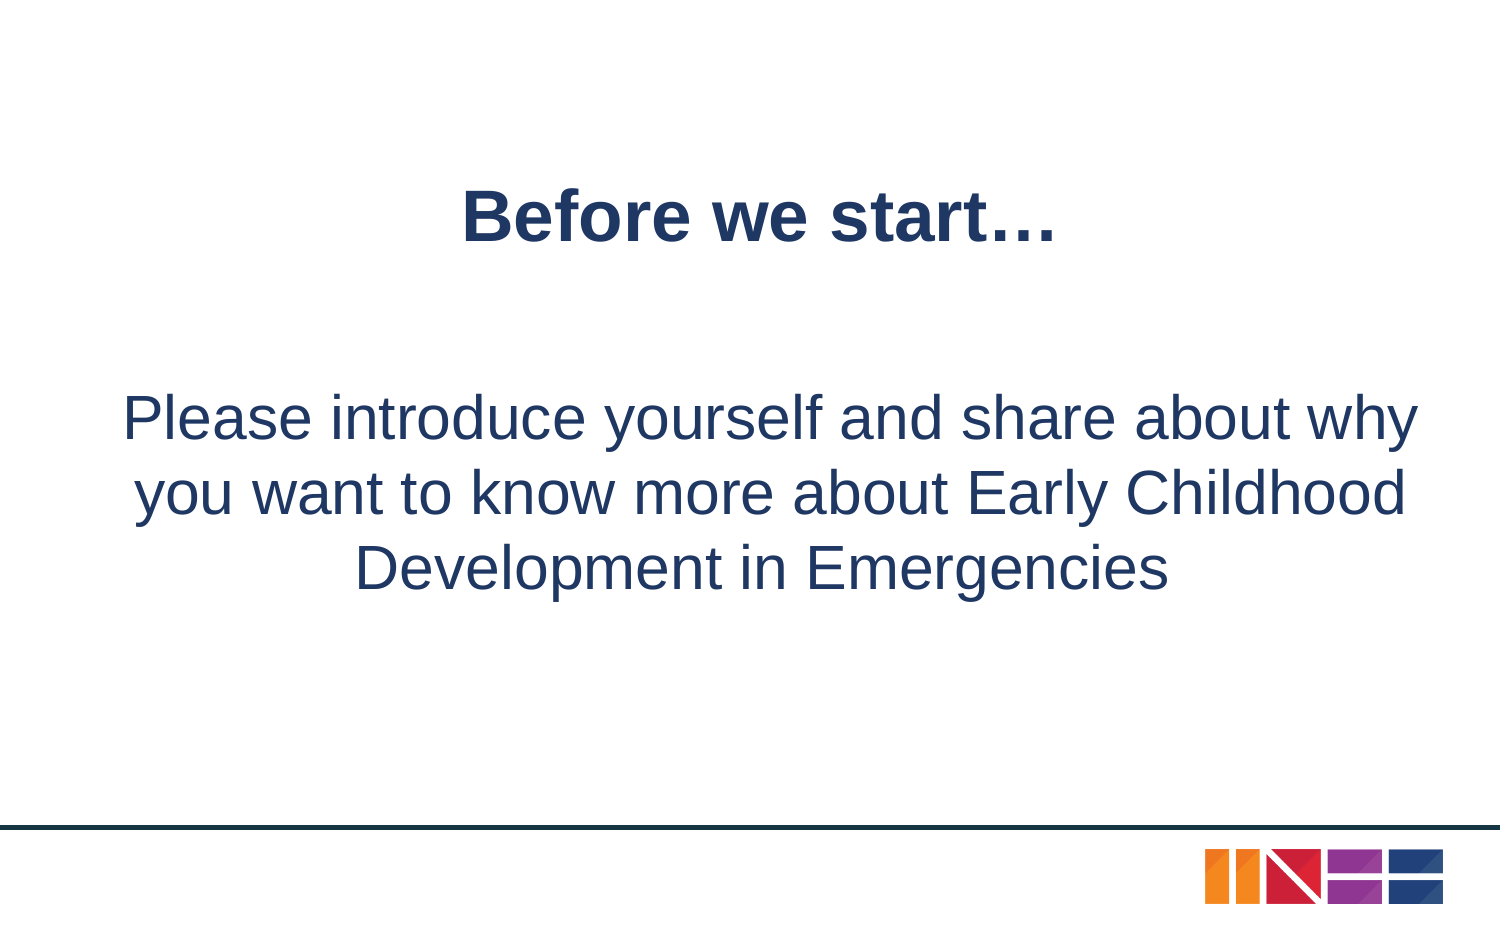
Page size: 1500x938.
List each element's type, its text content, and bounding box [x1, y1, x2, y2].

list Before we start… Please introduce yourself and share about why you want to know more about Early Childhood Development in Emergencies [50, 163, 1434, 644]
picture [1205, 849, 1443, 904]
